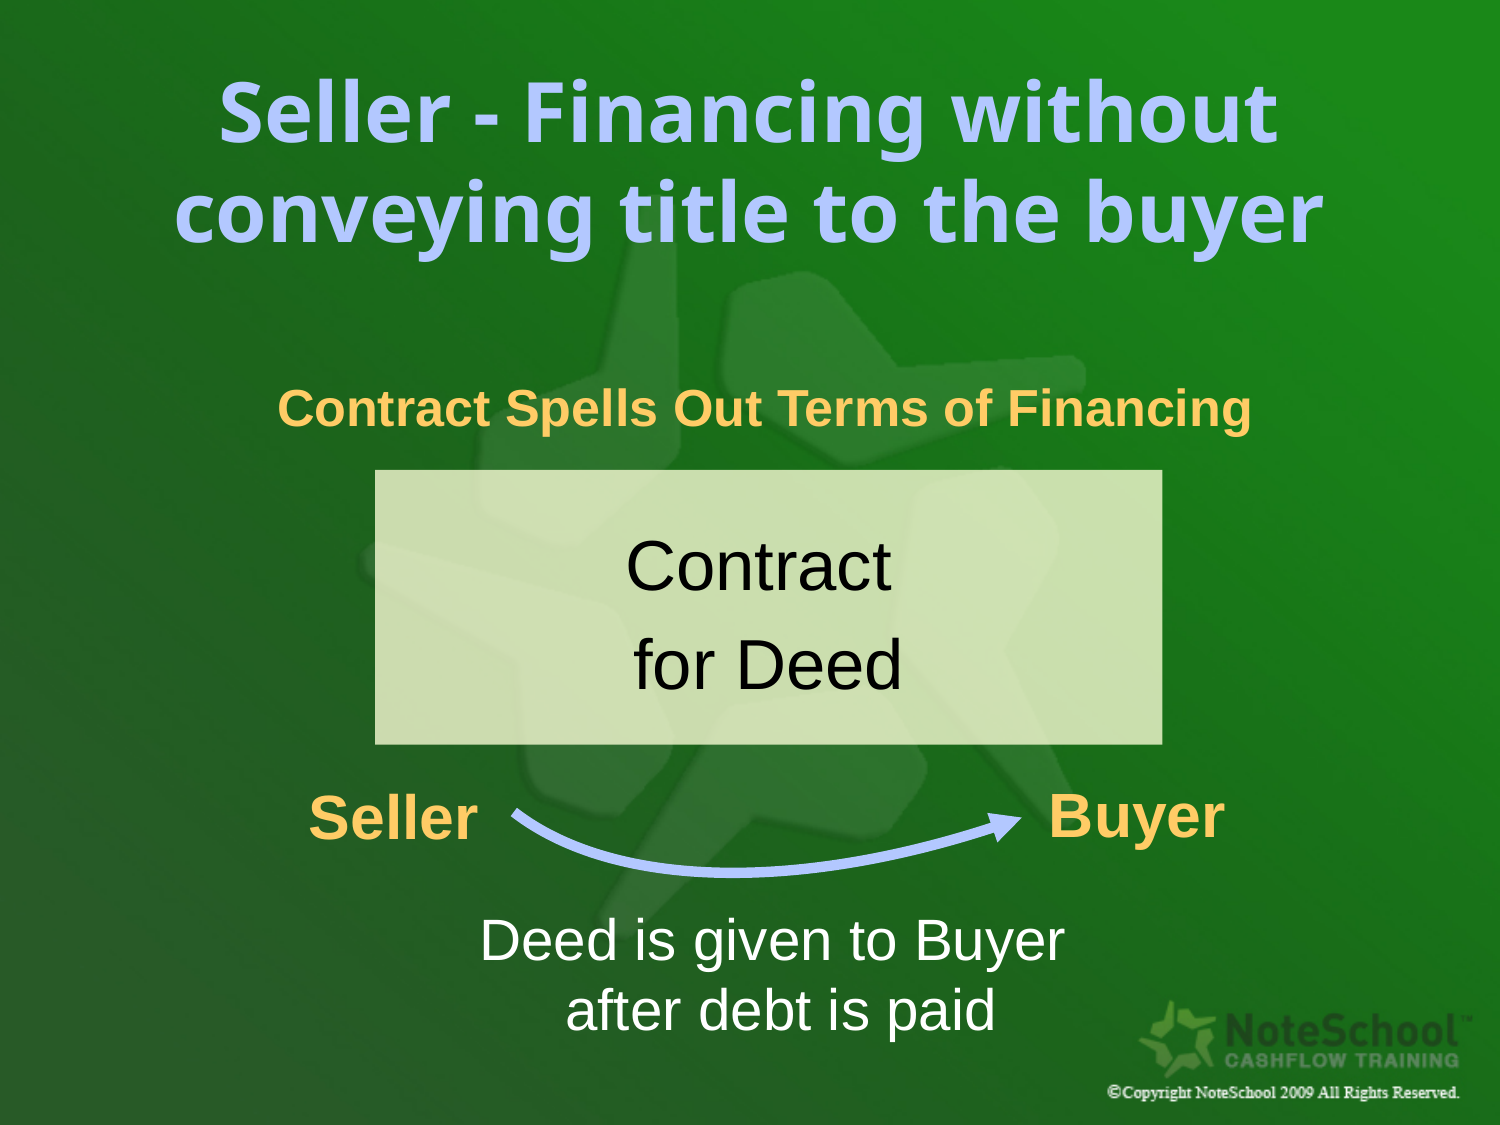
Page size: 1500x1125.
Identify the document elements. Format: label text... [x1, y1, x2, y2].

text_box Seller [287, 769, 500, 860]
text_box Contract for Deed [375, 469, 1163, 745]
picture [0, 0, 1500, 1125]
text_box Contract Spells Out Terms of Financing [262, 367, 1269, 445]
title Seller - Financing without conveying title to the buyer [74, 99, 1426, 219]
text_box Deed is given to Buyer after debt is paid [462, 894, 1100, 1050]
text_box [513, 547, 1022, 873]
text_box Buyer [1024, 767, 1250, 857]
